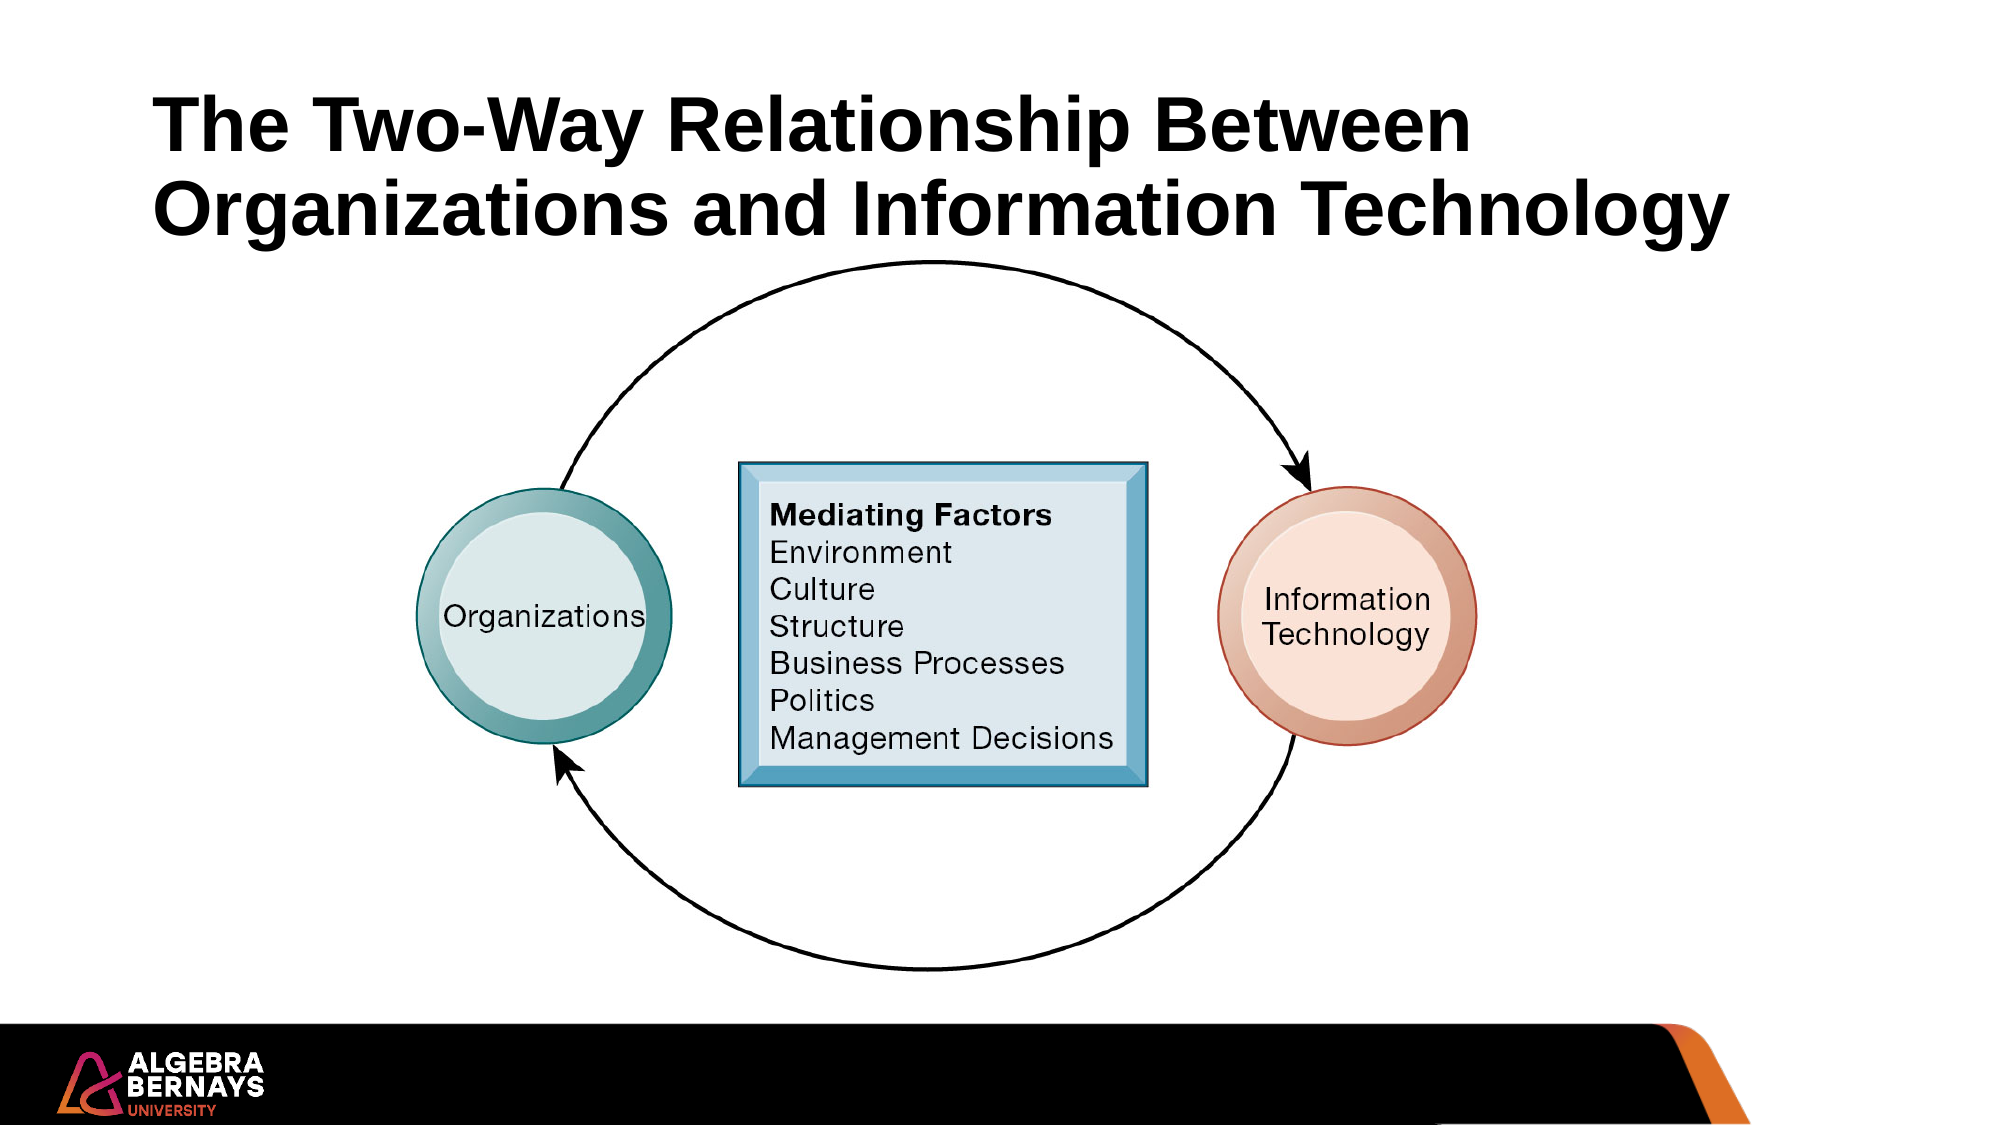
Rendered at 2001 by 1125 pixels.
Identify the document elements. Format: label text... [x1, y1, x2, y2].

picture [0, 1023, 1958, 1125]
picture [410, 255, 1482, 976]
title The Two-Way Relationship Between Organizations and Information Technology [137, 67, 1863, 271]
